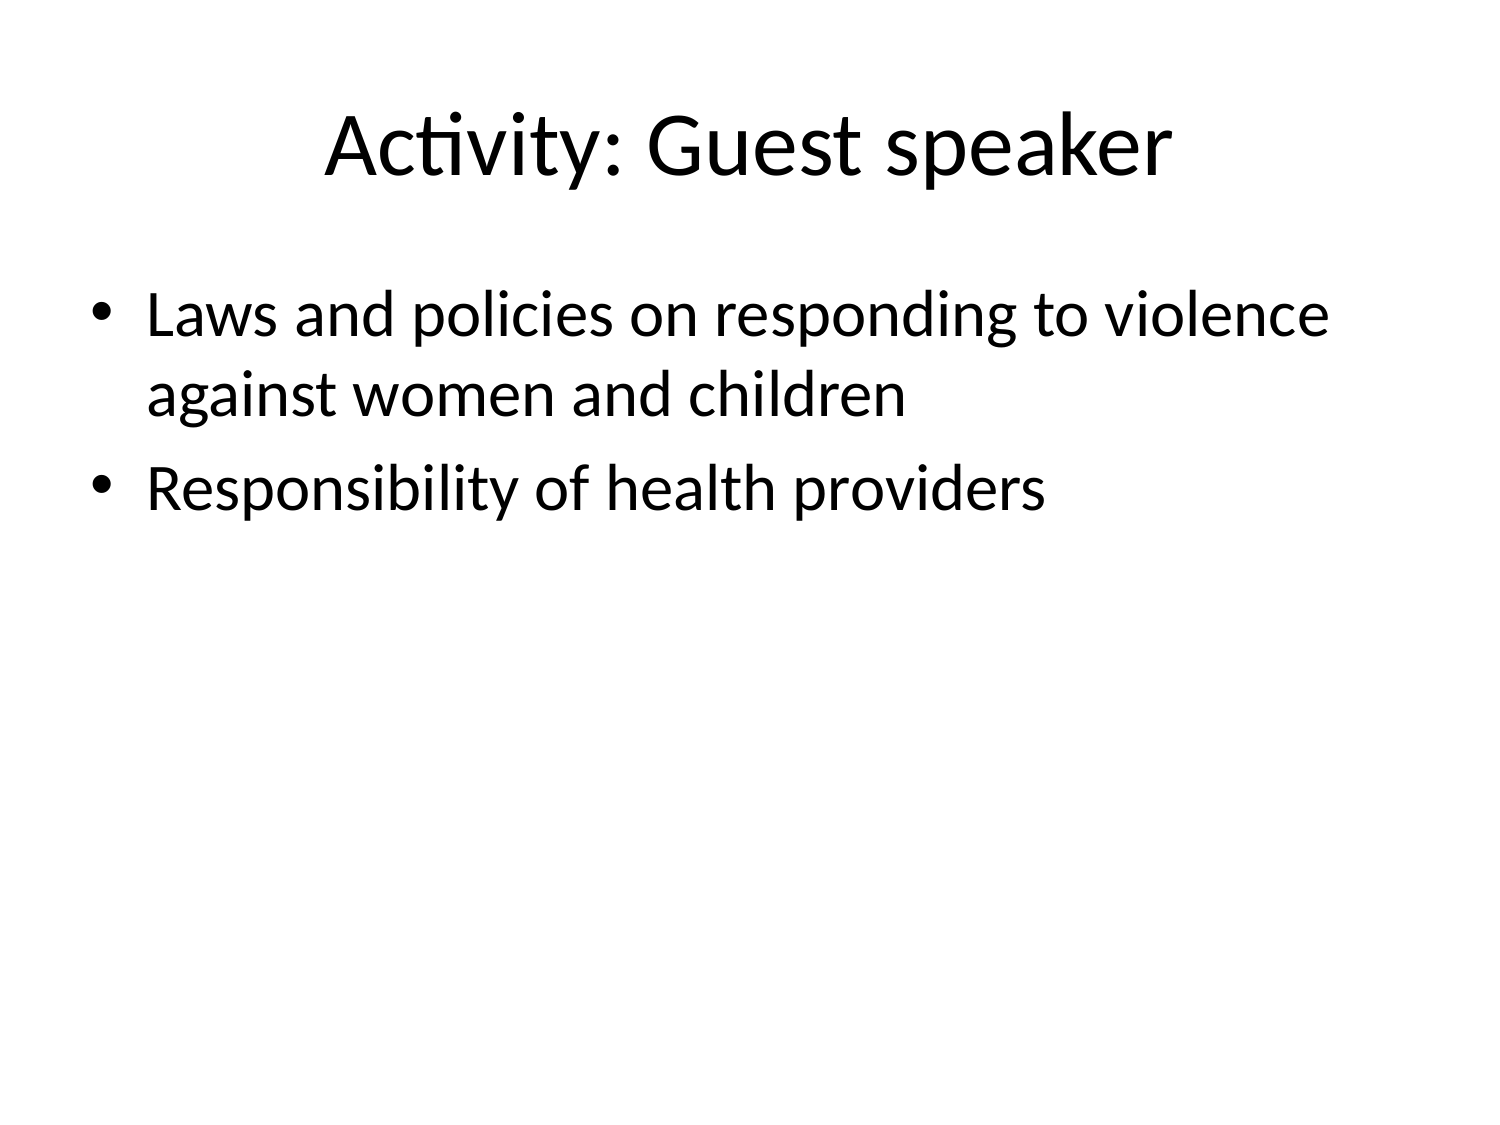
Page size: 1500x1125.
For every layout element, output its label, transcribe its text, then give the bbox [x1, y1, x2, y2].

title Activity: Guest speaker [75, 45, 1425, 233]
list Laws and policies on responding to violence against women and children Responsibility of health providers [75, 262, 1425, 1005]
